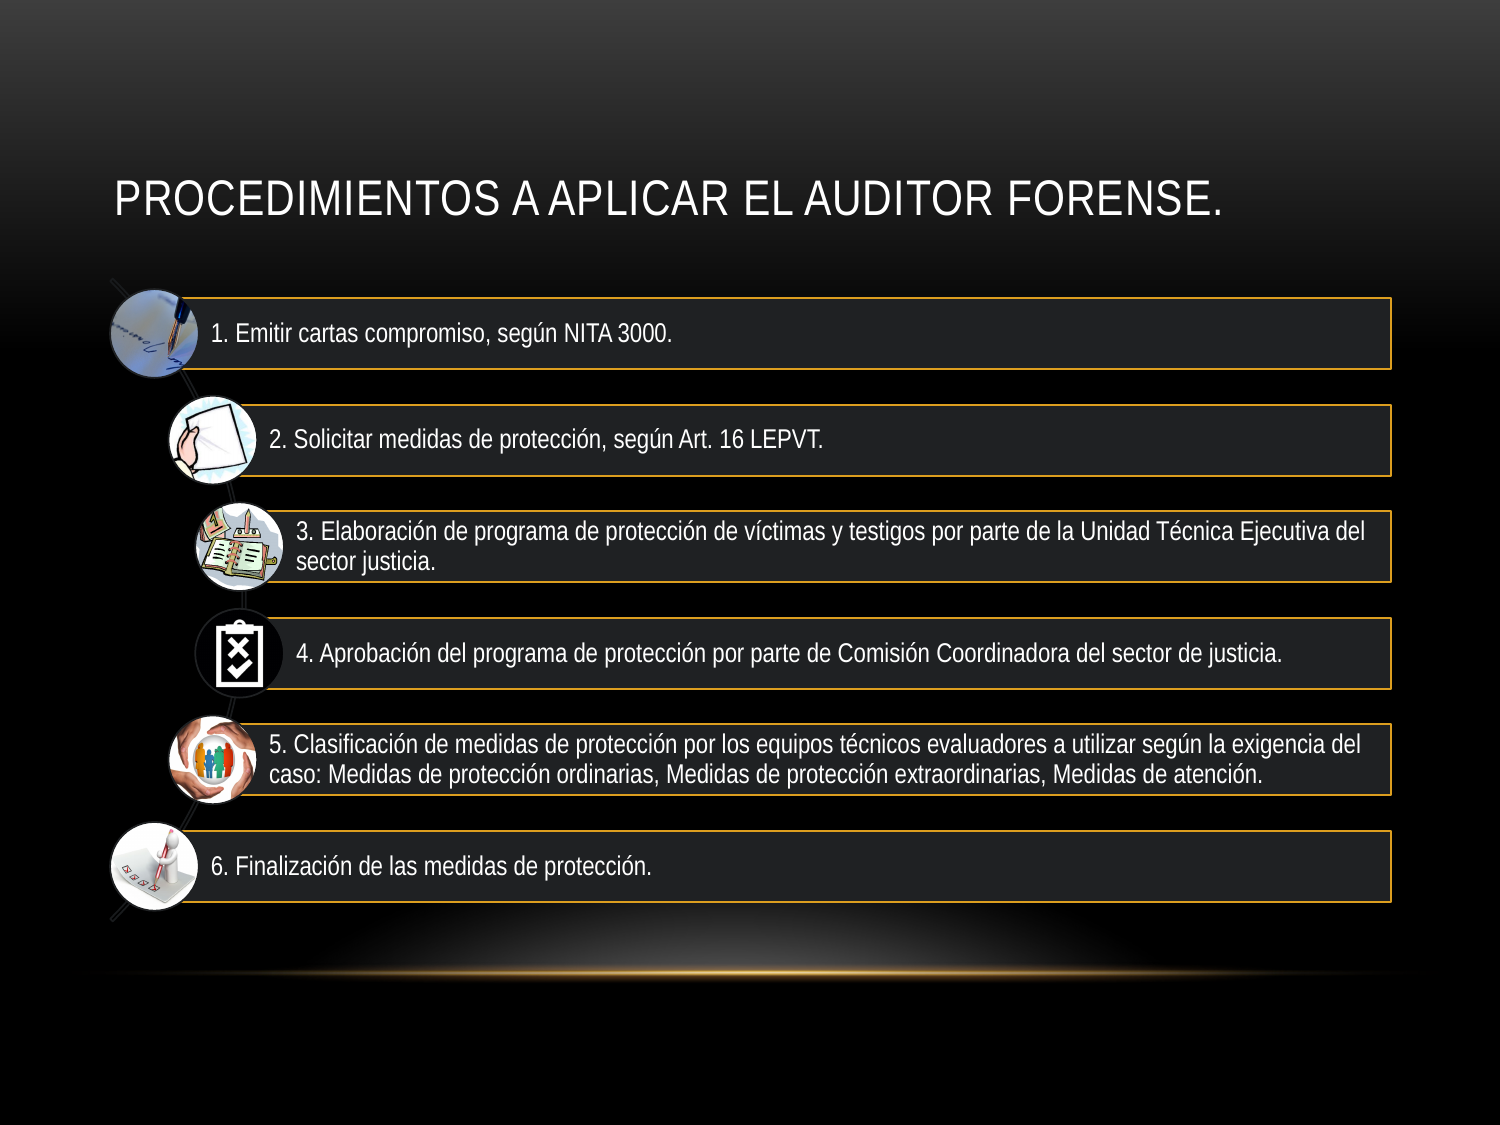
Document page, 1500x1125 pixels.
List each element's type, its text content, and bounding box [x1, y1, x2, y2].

title Procedimientos a aplicar el auditor forense. [99, 45, 1400, 233]
picture [0, 0, 1500, 1125]
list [99, 262, 1401, 938]
